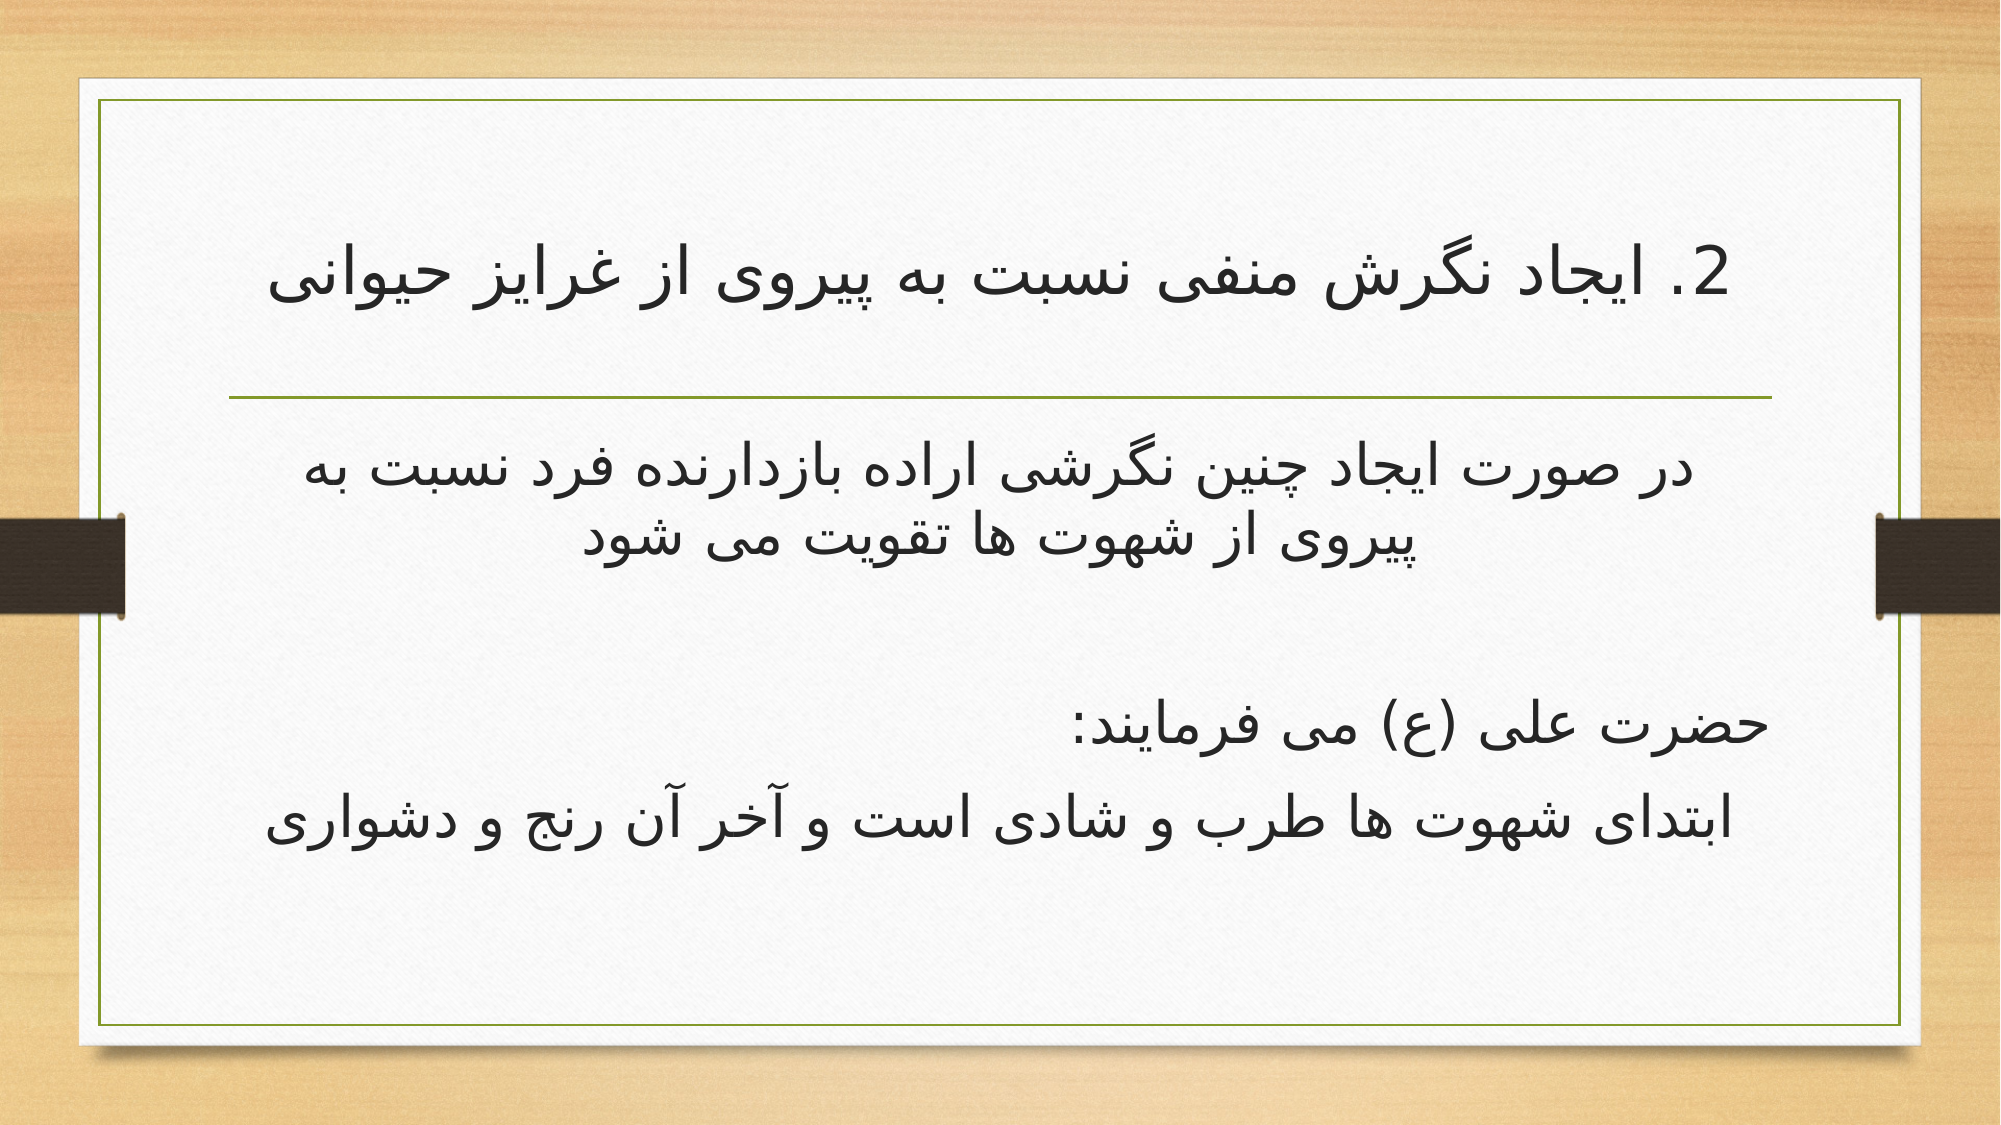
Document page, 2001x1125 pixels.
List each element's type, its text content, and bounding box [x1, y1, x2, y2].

title 2. ایجاد نگرش منفی نسبت به پیروی از غرایز حیوانی [212, 161, 1788, 375]
picture [0, 0, 2001, 1125]
list در صورت ایجاد چنین نگرشی اراده بازدارنده فرد نسبت به پیروی از شهوت ها تقویت می شود حضرت علی (ع) می فرمایند: ابتدای شهوت ها طرب و شادی است و آخر آن رنج و دشواری [212, 419, 1788, 964]
